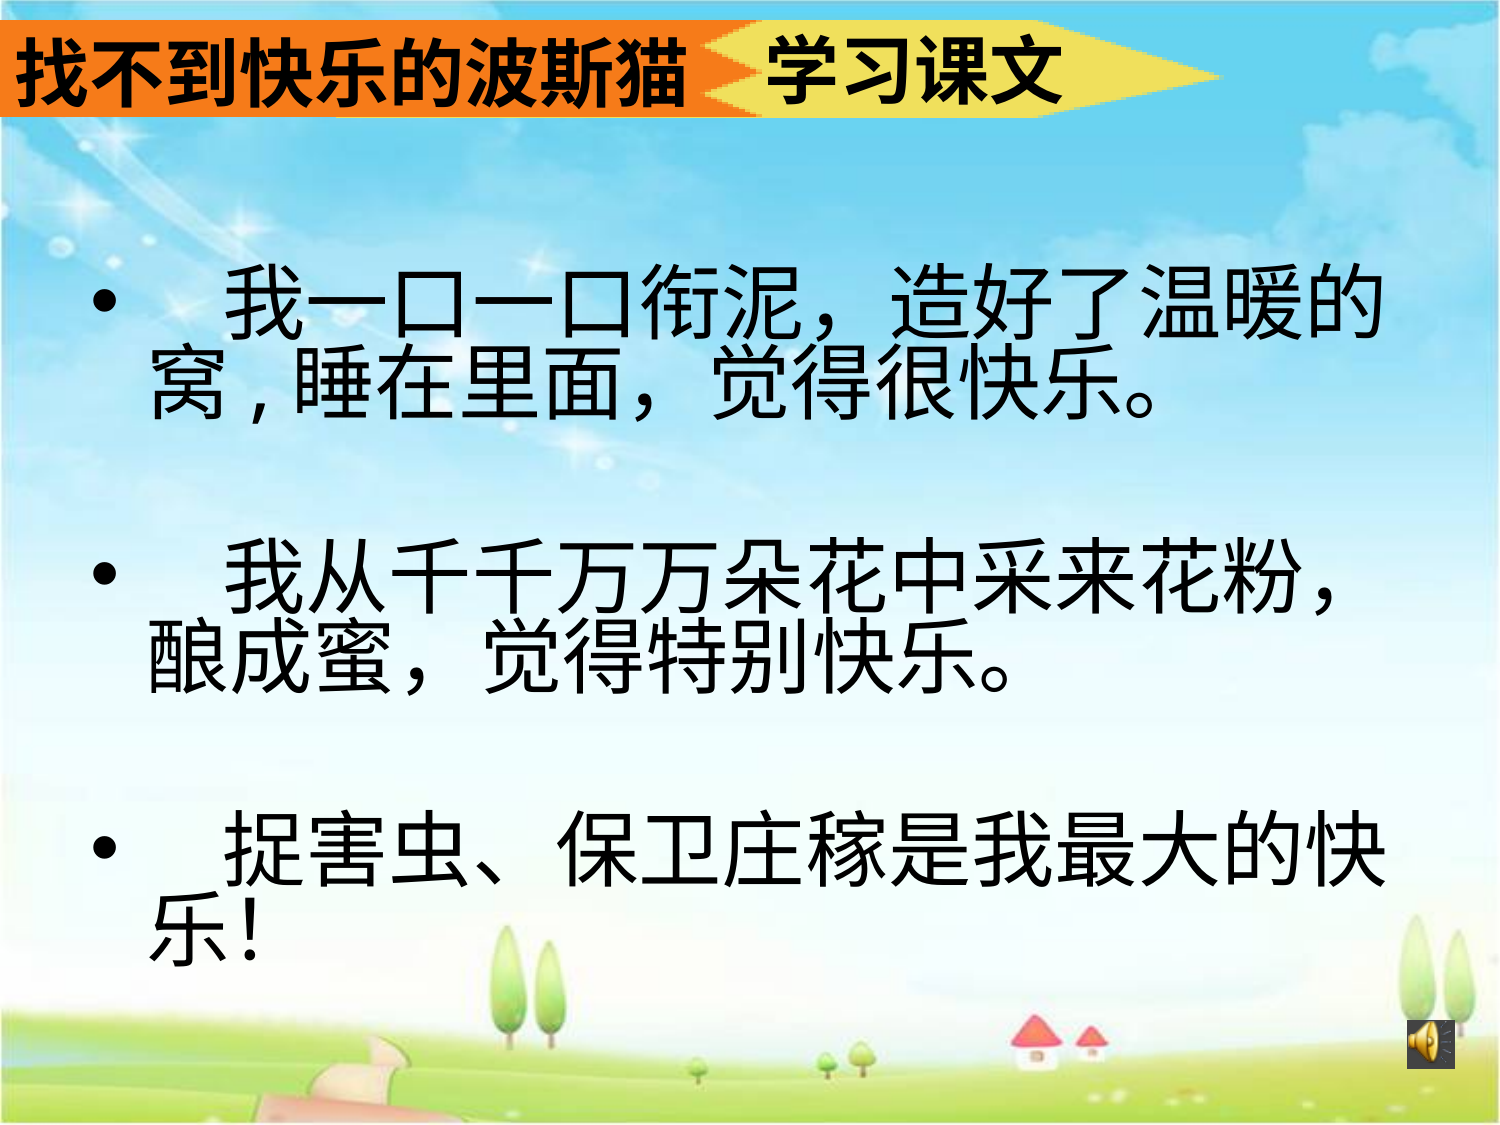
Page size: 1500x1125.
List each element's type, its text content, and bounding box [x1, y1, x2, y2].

picture [0, 0, 1500, 1125]
list 我一口一口衔泥，造好了温暖的窝,睡在里面，觉得很快乐。 我从千千万万朵花中采来花粉，酿成蜜，觉得特别快乐。 捉害虫、保卫庄稼是我最大的快乐！ [75, 262, 1425, 1005]
